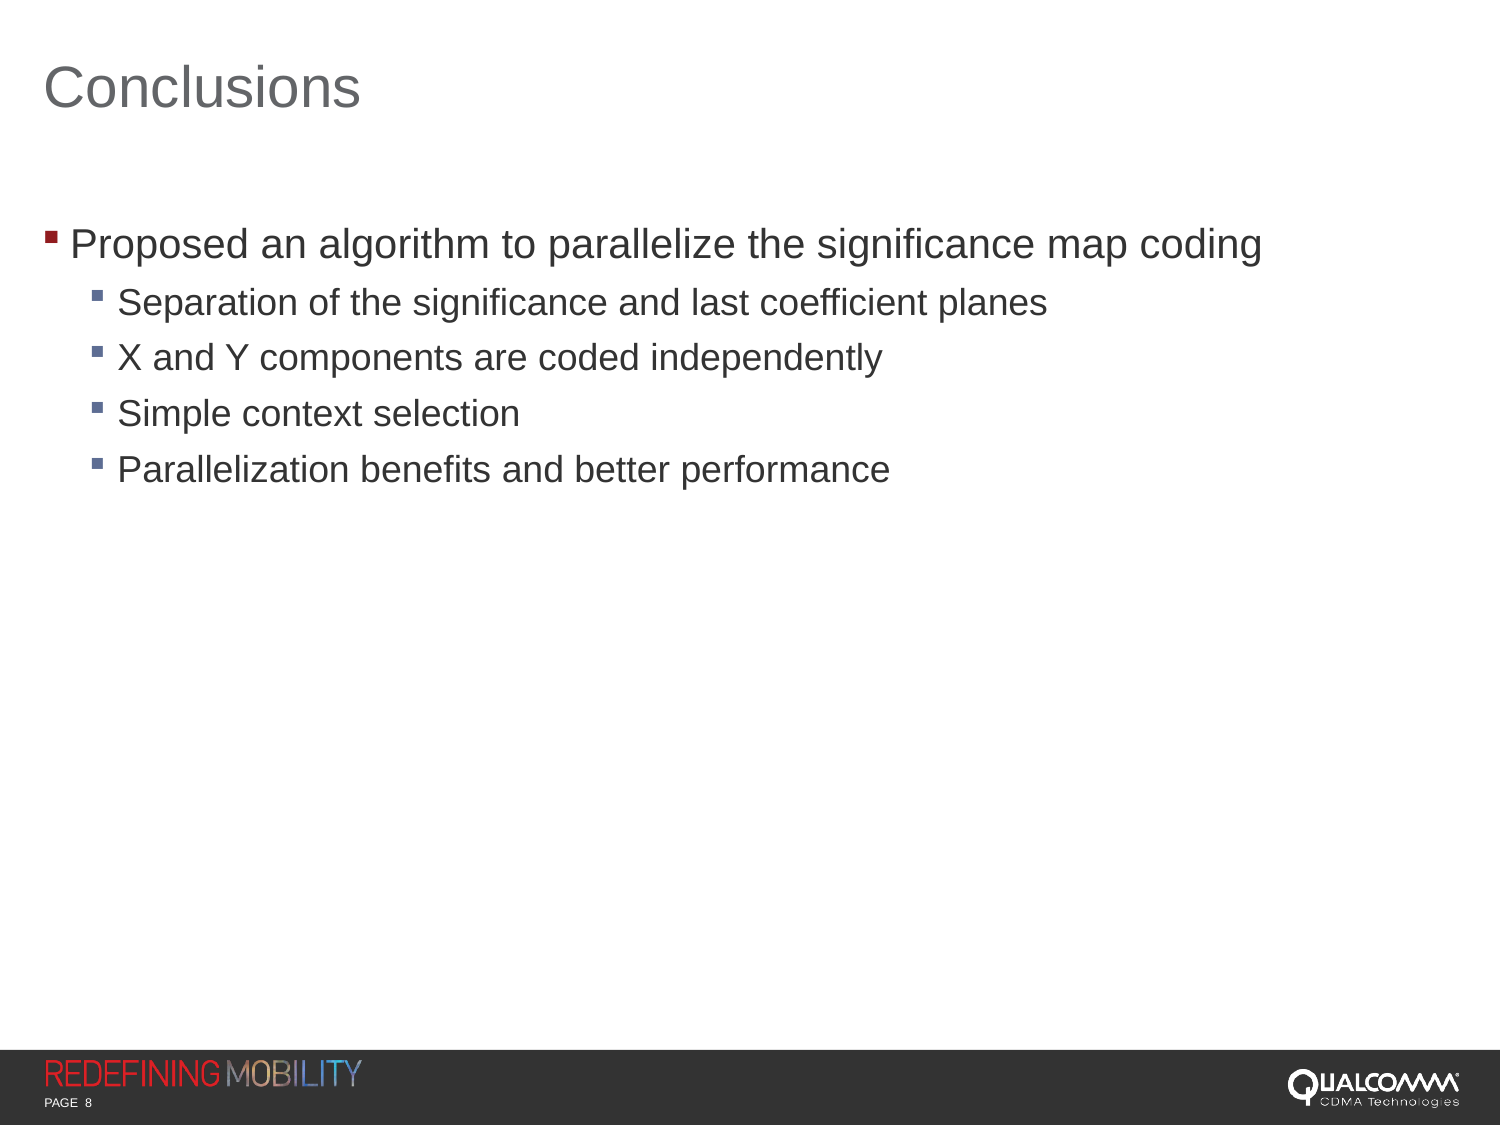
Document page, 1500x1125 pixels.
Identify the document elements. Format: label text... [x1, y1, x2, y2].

picture [1278, 1058, 1478, 1114]
list Proposed an algorithm to parallelize the significance map coding Separation of the significance and last coefficient planes X and Y components are coded independently Simple context selection Parallelization benefits and better performance [26, 148, 1457, 1021]
title Conclusions [28, 44, 1462, 138]
picture [30, 1048, 372, 1099]
